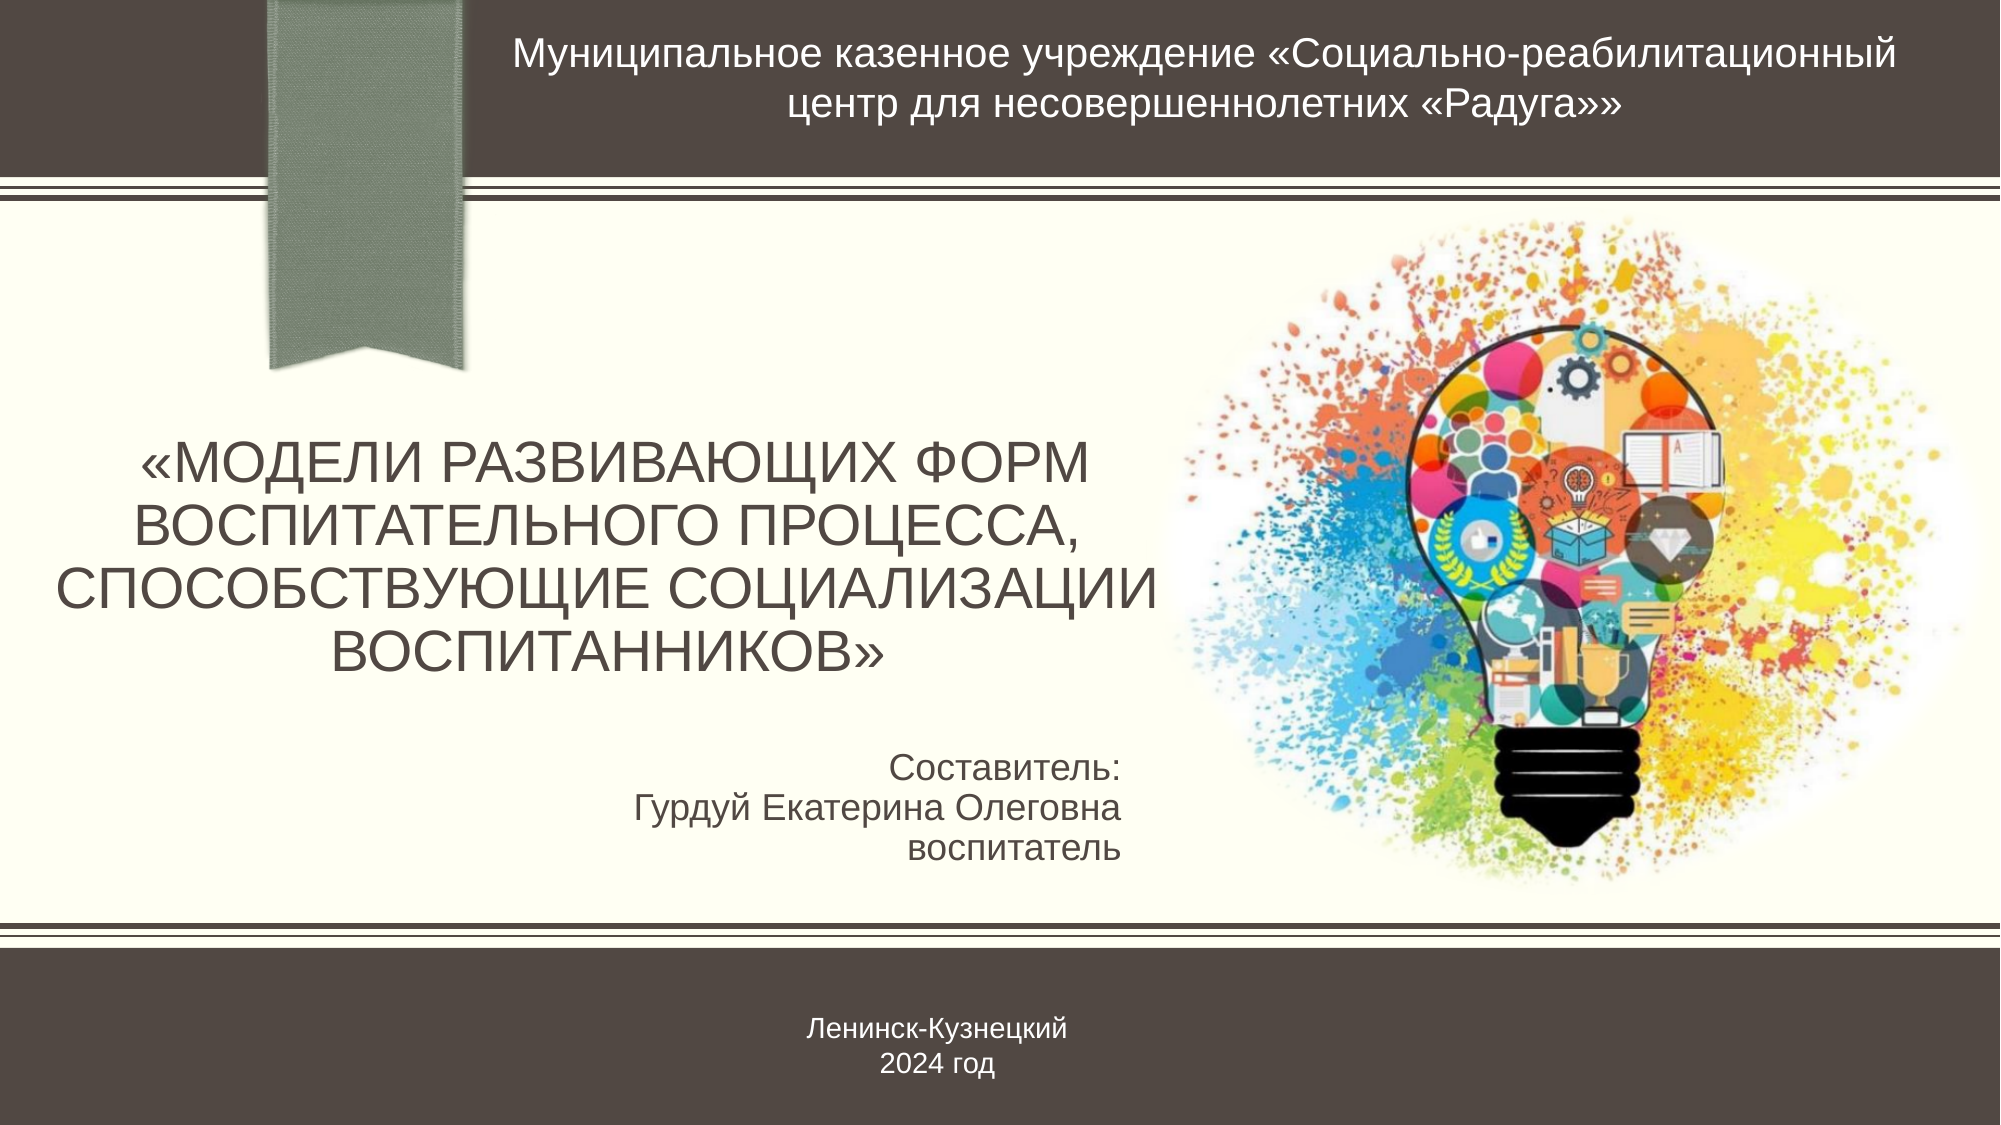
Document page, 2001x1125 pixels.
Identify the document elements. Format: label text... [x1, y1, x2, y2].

title «Модели развивающих форм воспитательного процесса, способствующие социализации воспитанников» [16, 376, 1139, 741]
picture [1145, 206, 2000, 897]
text_box Ленинск-Кузнецкий 2024 год [437, 1002, 1438, 1087]
text_box Муниципальное казенное учреждение «Социально-реабилитационный центр для несовершеннолетних «Радуга»» [409, 17, 2000, 183]
subtitle Составитель: Гурдуй Екатерина Олеговна воспитатель [181, 740, 1122, 897]
